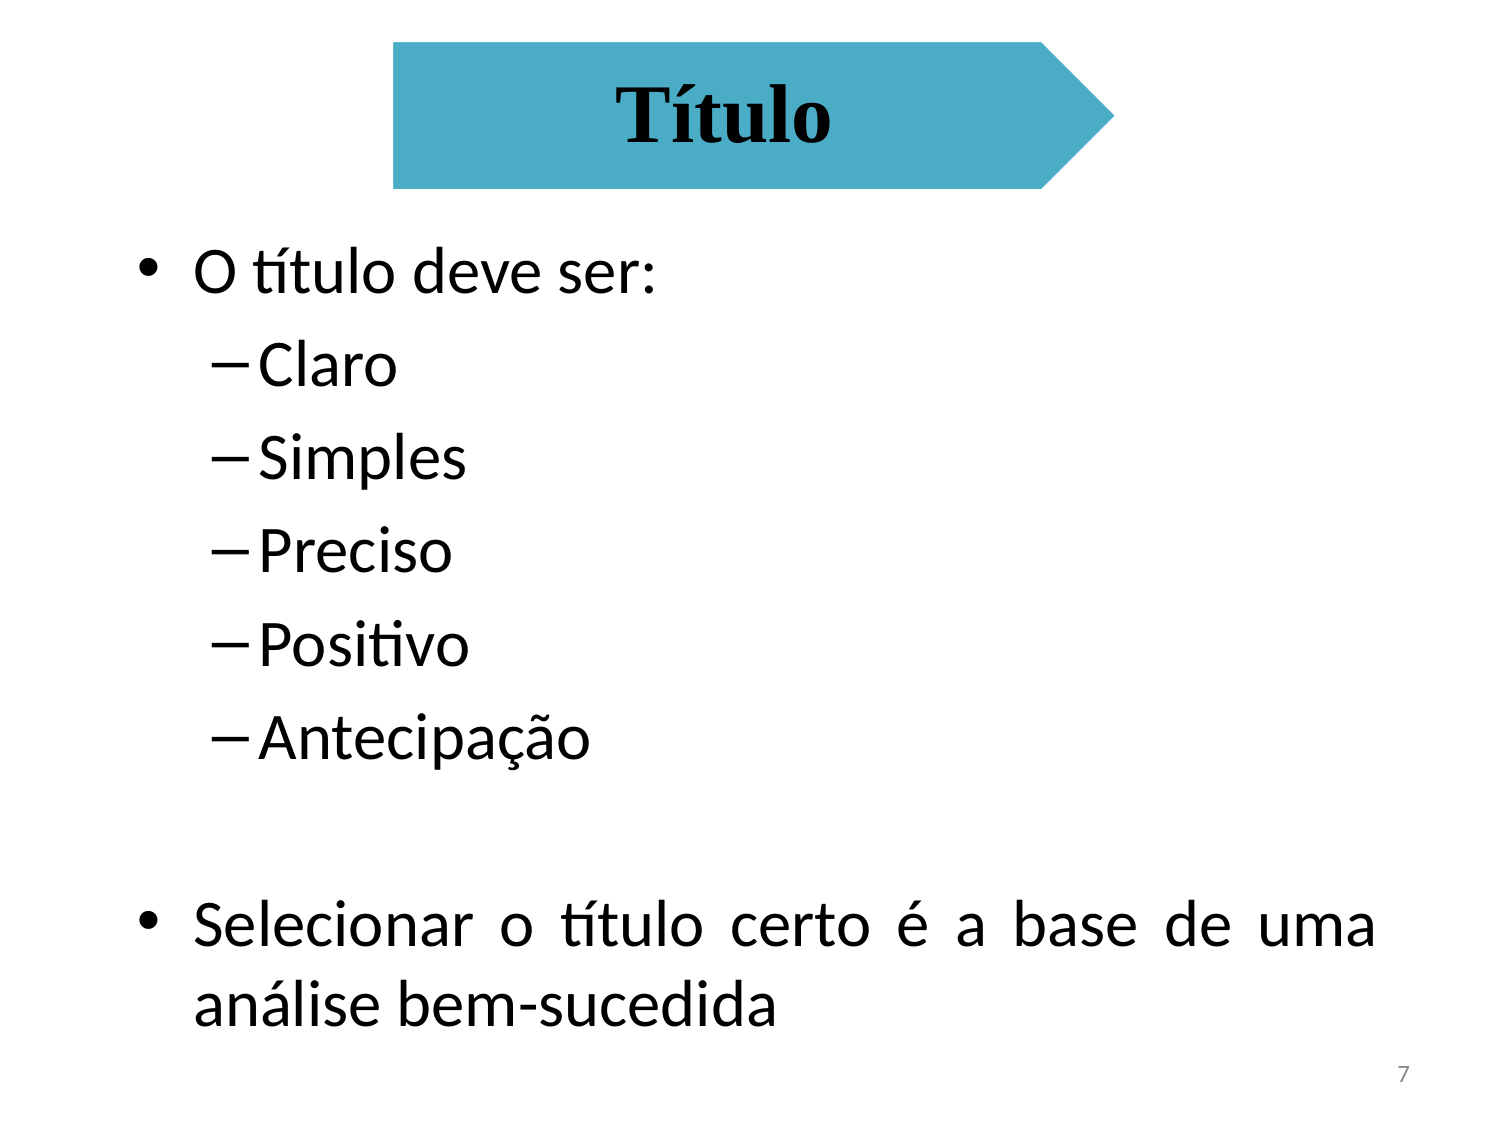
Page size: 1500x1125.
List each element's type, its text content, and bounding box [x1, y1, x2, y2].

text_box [390, 39, 1118, 192]
text_box O título deve ser: Claro Simples Preciso Positivo Antecipação Selecionar o título certo é a base de uma análise bem-sucedida [122, 218, 1394, 1043]
slide_number 7 [1074, 1042, 1425, 1103]
